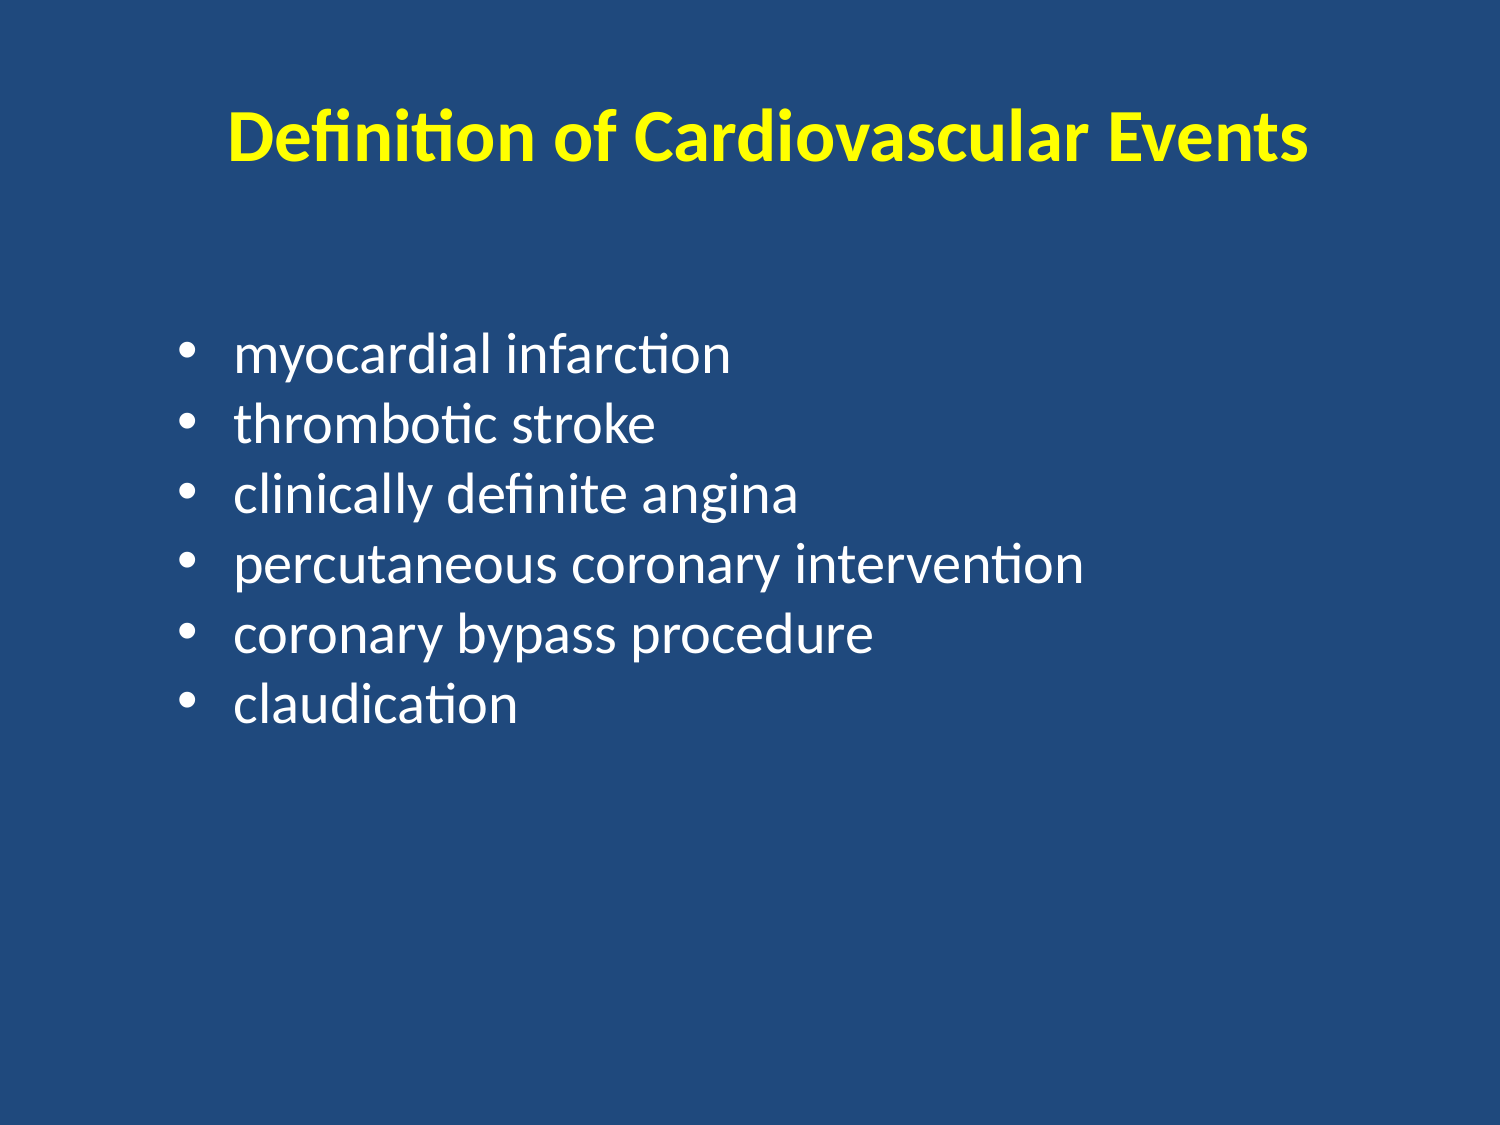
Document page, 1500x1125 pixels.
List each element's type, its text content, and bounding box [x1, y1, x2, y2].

title Definition of Cardiovascular Events [50, 37, 1489, 225]
text_box myocardial infarction thrombotic stroke clinically definite angina percutaneous coronary intervention coronary bypass procedure claudication [162, 237, 1500, 743]
